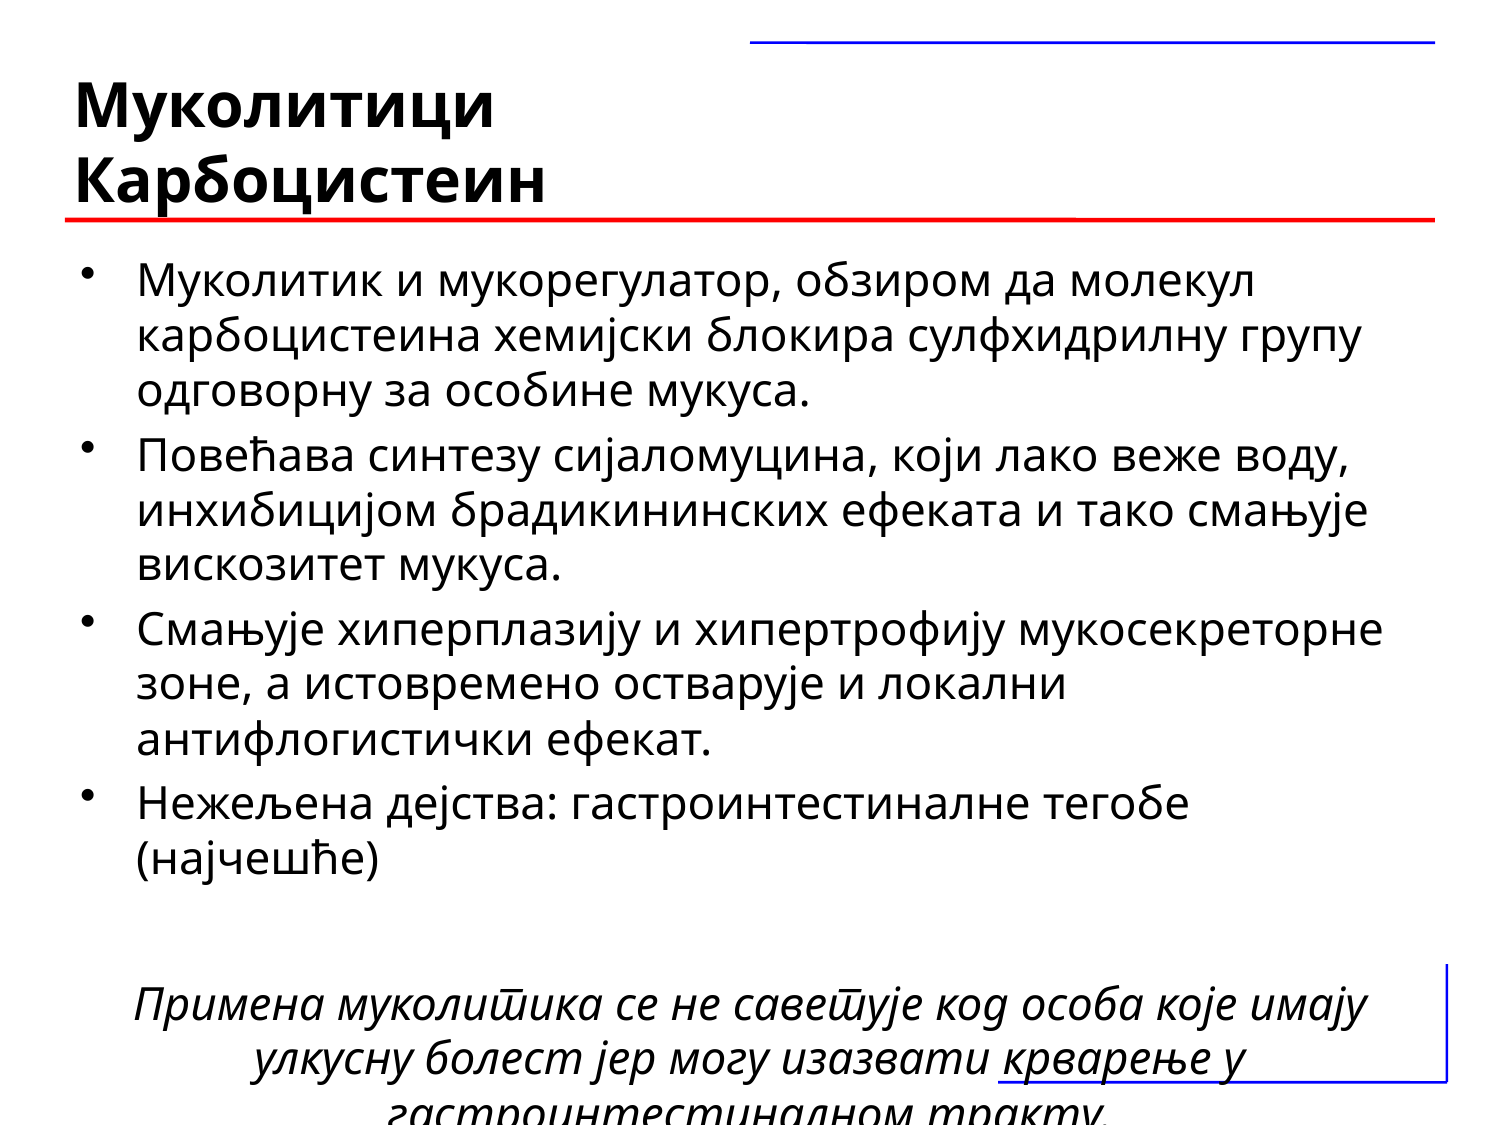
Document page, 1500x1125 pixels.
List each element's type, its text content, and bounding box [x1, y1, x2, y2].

title Муколитици Карбоцистеин [58, 45, 1424, 223]
list Муколитик и мукорегулатор, обзиром да молекул карбоцистеина хемијски блокира сулфхидрилну групу одговорну за особине мукуса. Повећава синтезу сијаломуцина, који лако веже воду, инхибицијом брадикининских ефеката и тако смањује вискозитет мукуса. Смањује хиперплазију и хипертрофију мукосекреторне зоне, а истовремено остварује и локални антифлогистички ефекат. Нежељена дејства: гастроинтестиналне тегобе (најчешће) Примена муколитика се не саветујe код особа које имају улкусну болест јер могу изазвати крварење у гастроинтестиналном тракту. [64, 243, 1436, 1024]
